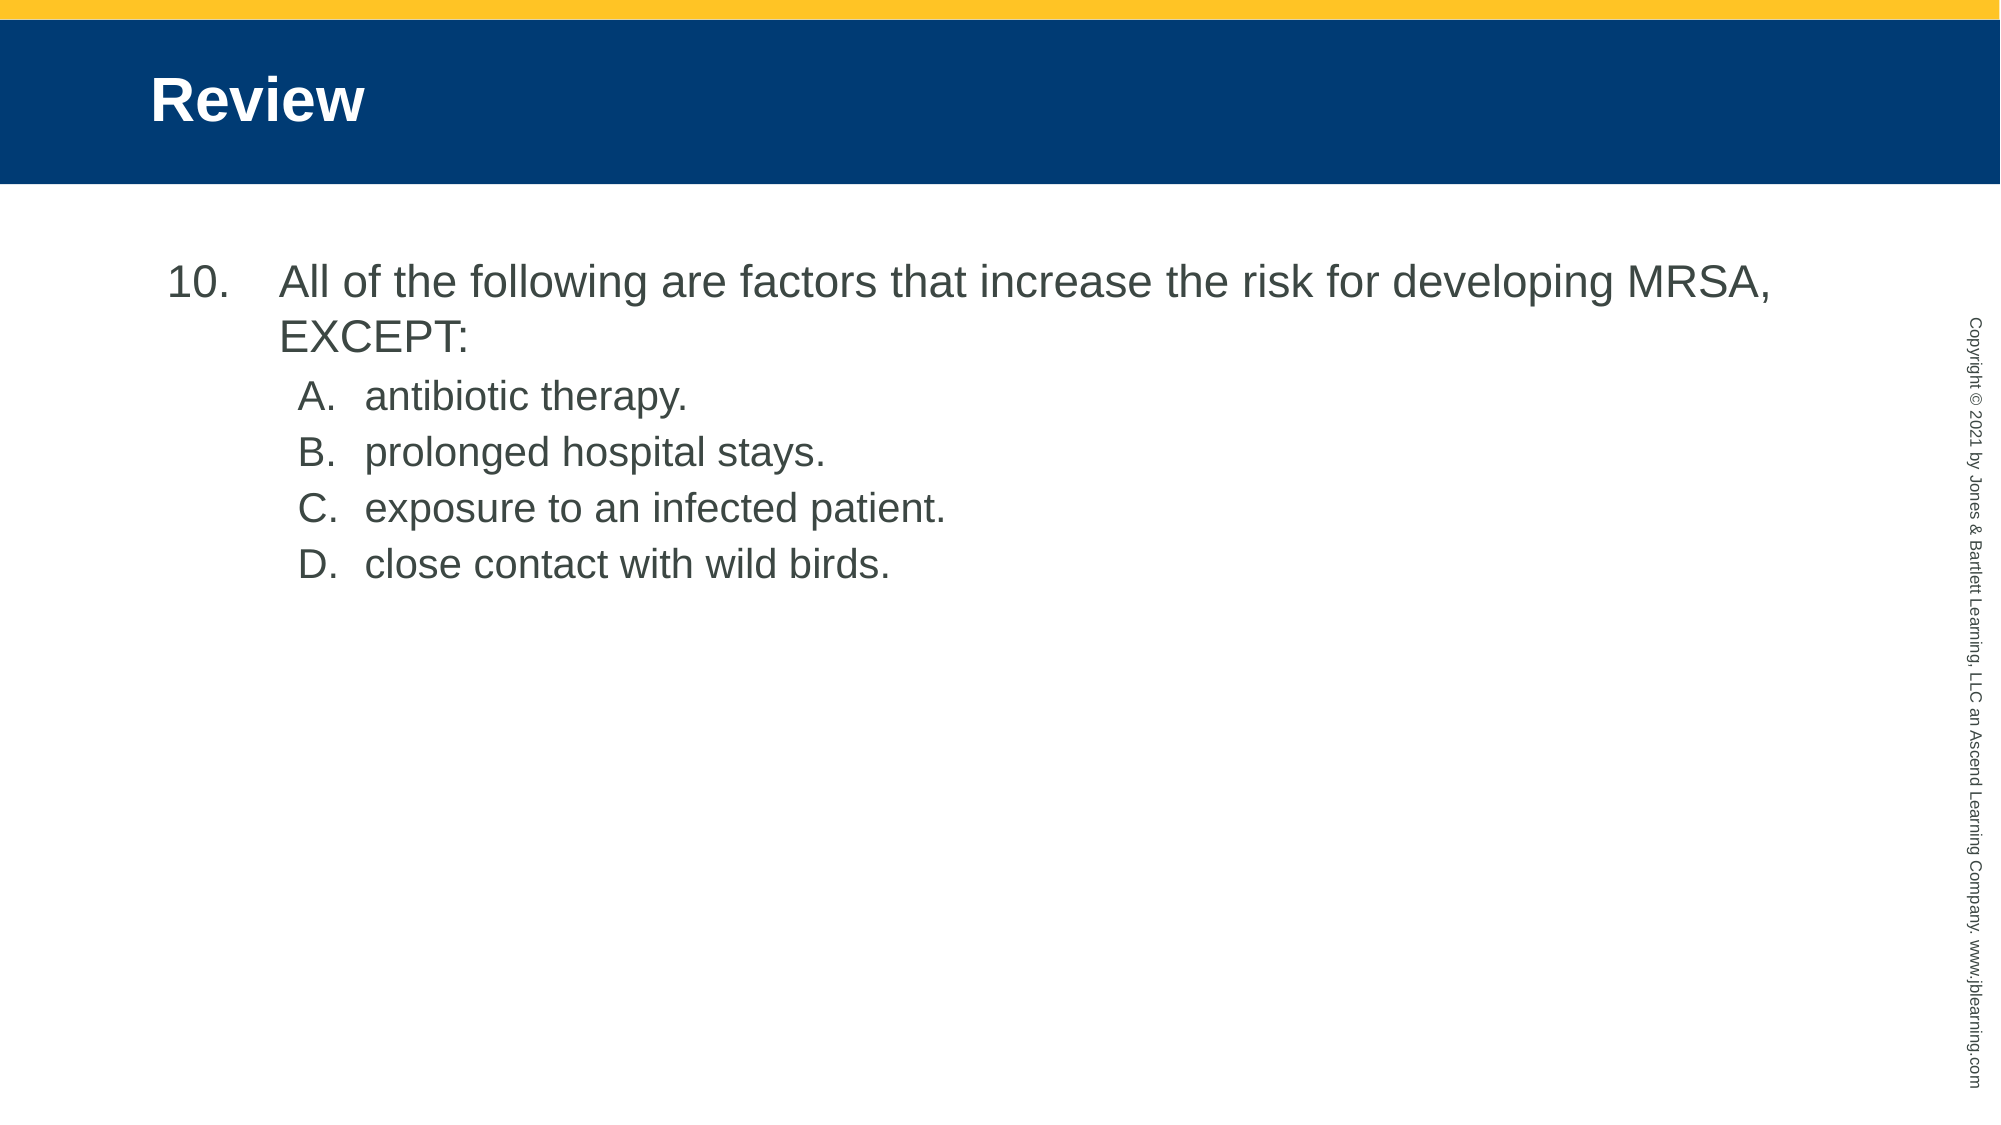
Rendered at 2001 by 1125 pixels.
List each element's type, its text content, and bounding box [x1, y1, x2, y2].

title Review [0, 19, 2000, 185]
list All of the following are factors that increase the risk for developing MRSA, EXCEPT: antibiotic therapy. prolonged hospital stays. exposure to an infected patient. close contact with wild birds. [151, 244, 1840, 1016]
